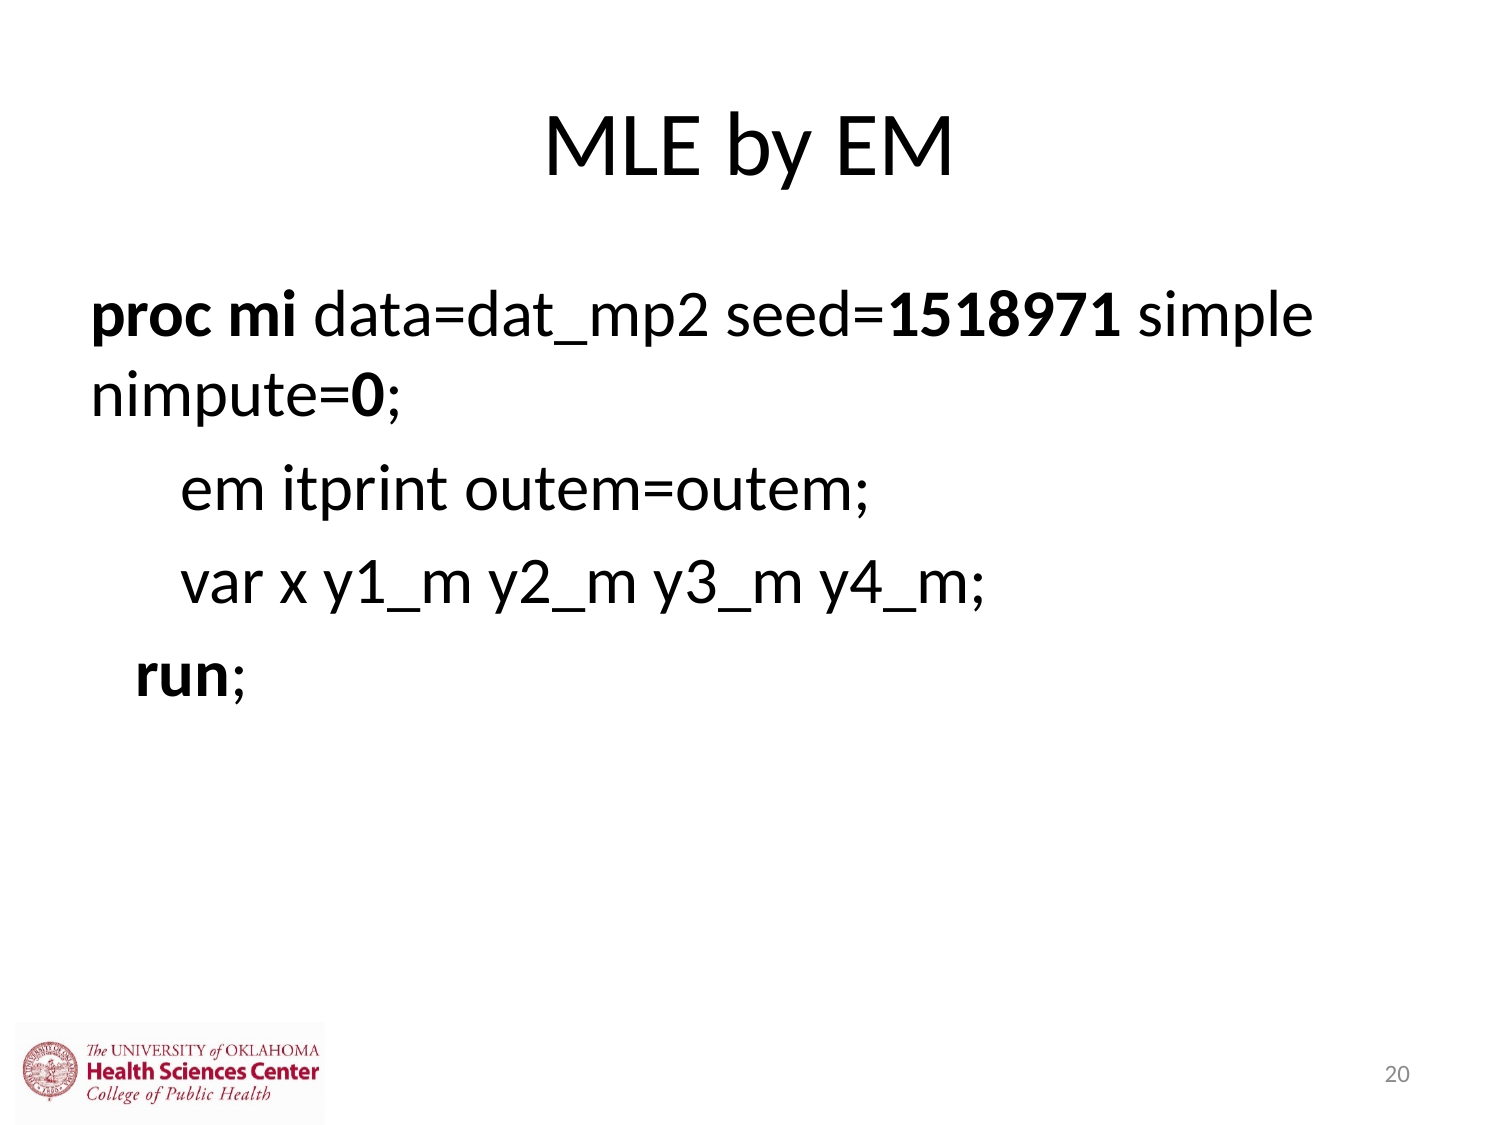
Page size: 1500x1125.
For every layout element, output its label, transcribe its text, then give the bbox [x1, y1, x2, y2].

title MLE by EM [75, 45, 1425, 233]
list proc mi data=dat_mp2 seed=1518971 simple nimpute=0; em itprint outem=outem; var x y1_m y2_m y3_m y4_m; run; [75, 262, 1425, 1005]
picture [15, 1022, 325, 1125]
slide_number 20 [1074, 1042, 1425, 1103]
